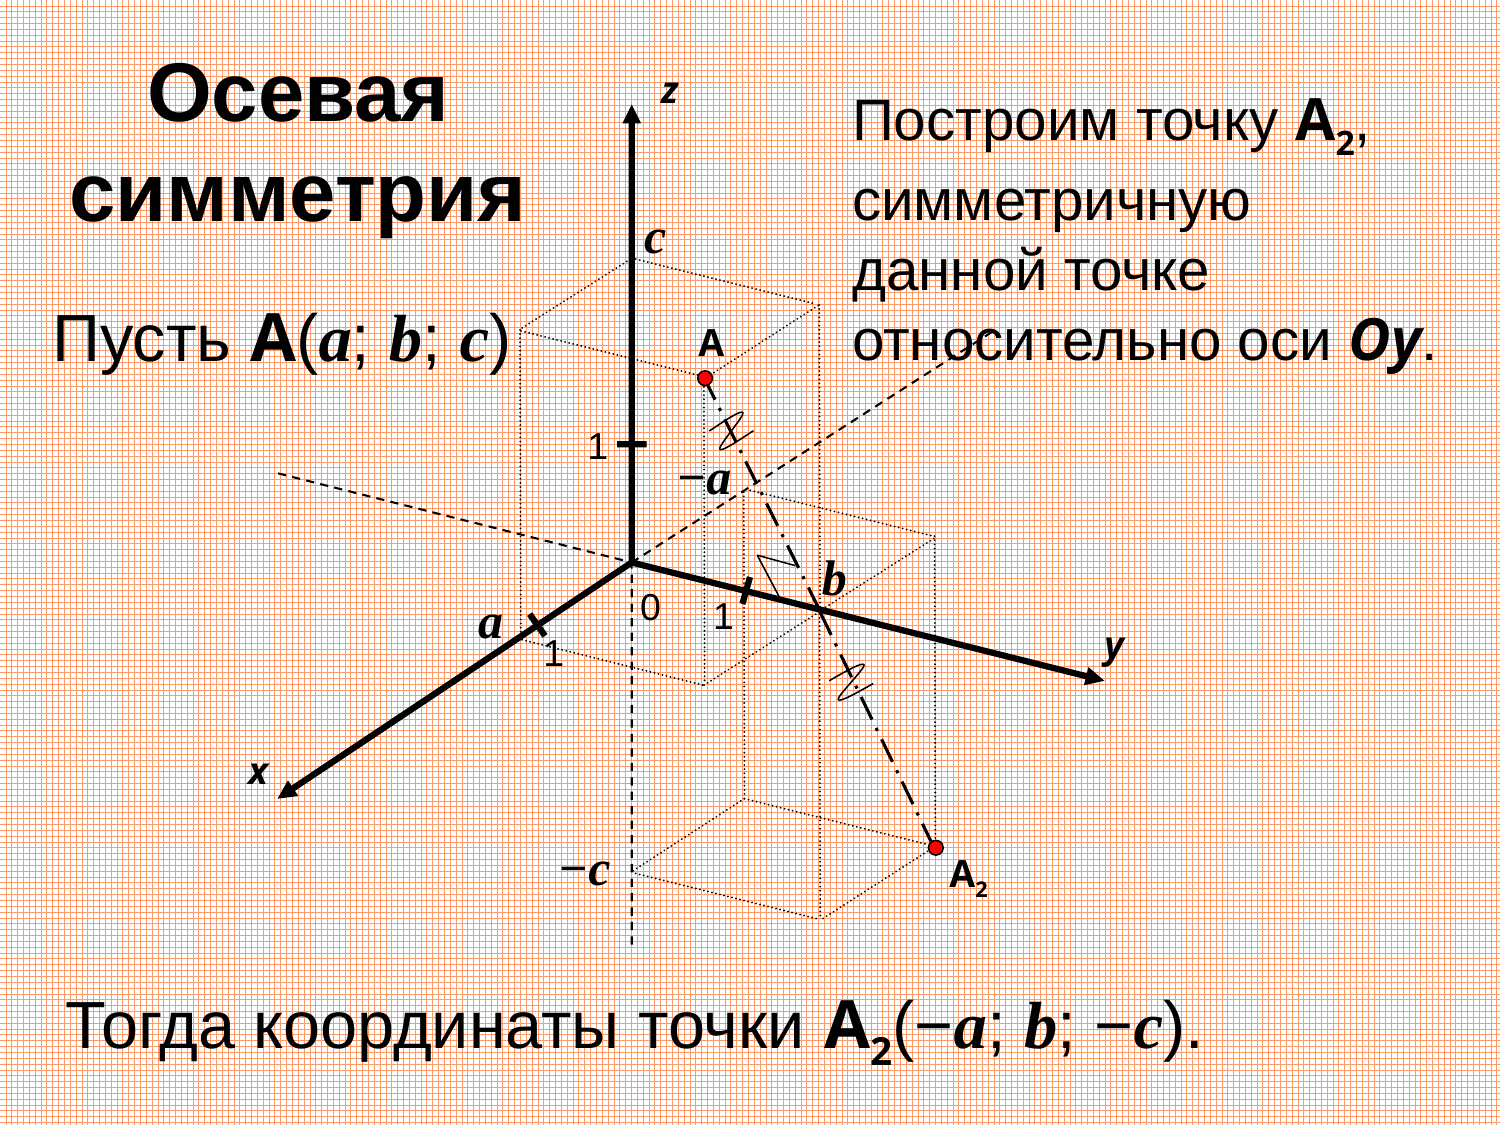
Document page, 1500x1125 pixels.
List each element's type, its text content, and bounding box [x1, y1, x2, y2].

text_box A2 [934, 842, 1013, 909]
text_box 0 [625, 575, 678, 636]
text_box c [629, 196, 689, 272]
text_box 1 [572, 414, 640, 475]
text_box a [463, 580, 523, 656]
text_box y [1089, 613, 1156, 674]
text_box [928, 840, 941, 855]
text_box [697, 370, 713, 386]
text_box Тогда координаты точки A2(−a; b; −c). [50, 975, 1475, 1081]
text_box Осевая симметрия [33, 30, 563, 246]
text_box [625, 104, 638, 196]
text_box [709, 412, 754, 450]
text_box Построим точку A2, симметричную данной точке относительно оси Oy. [837, 74, 1466, 380]
text_box b [807, 538, 866, 613]
text_box A [683, 311, 736, 372]
text_box −c [543, 828, 640, 904]
text_box Пусть A(a; b; c) [37, 287, 563, 383]
text_box z [646, 58, 713, 119]
text_box x [233, 739, 300, 800]
text_box [833, 613, 1105, 684]
text_box [829, 664, 874, 701]
text_box 1 [698, 584, 765, 645]
text_box −a [661, 436, 750, 512]
text_box 1 [528, 621, 595, 682]
